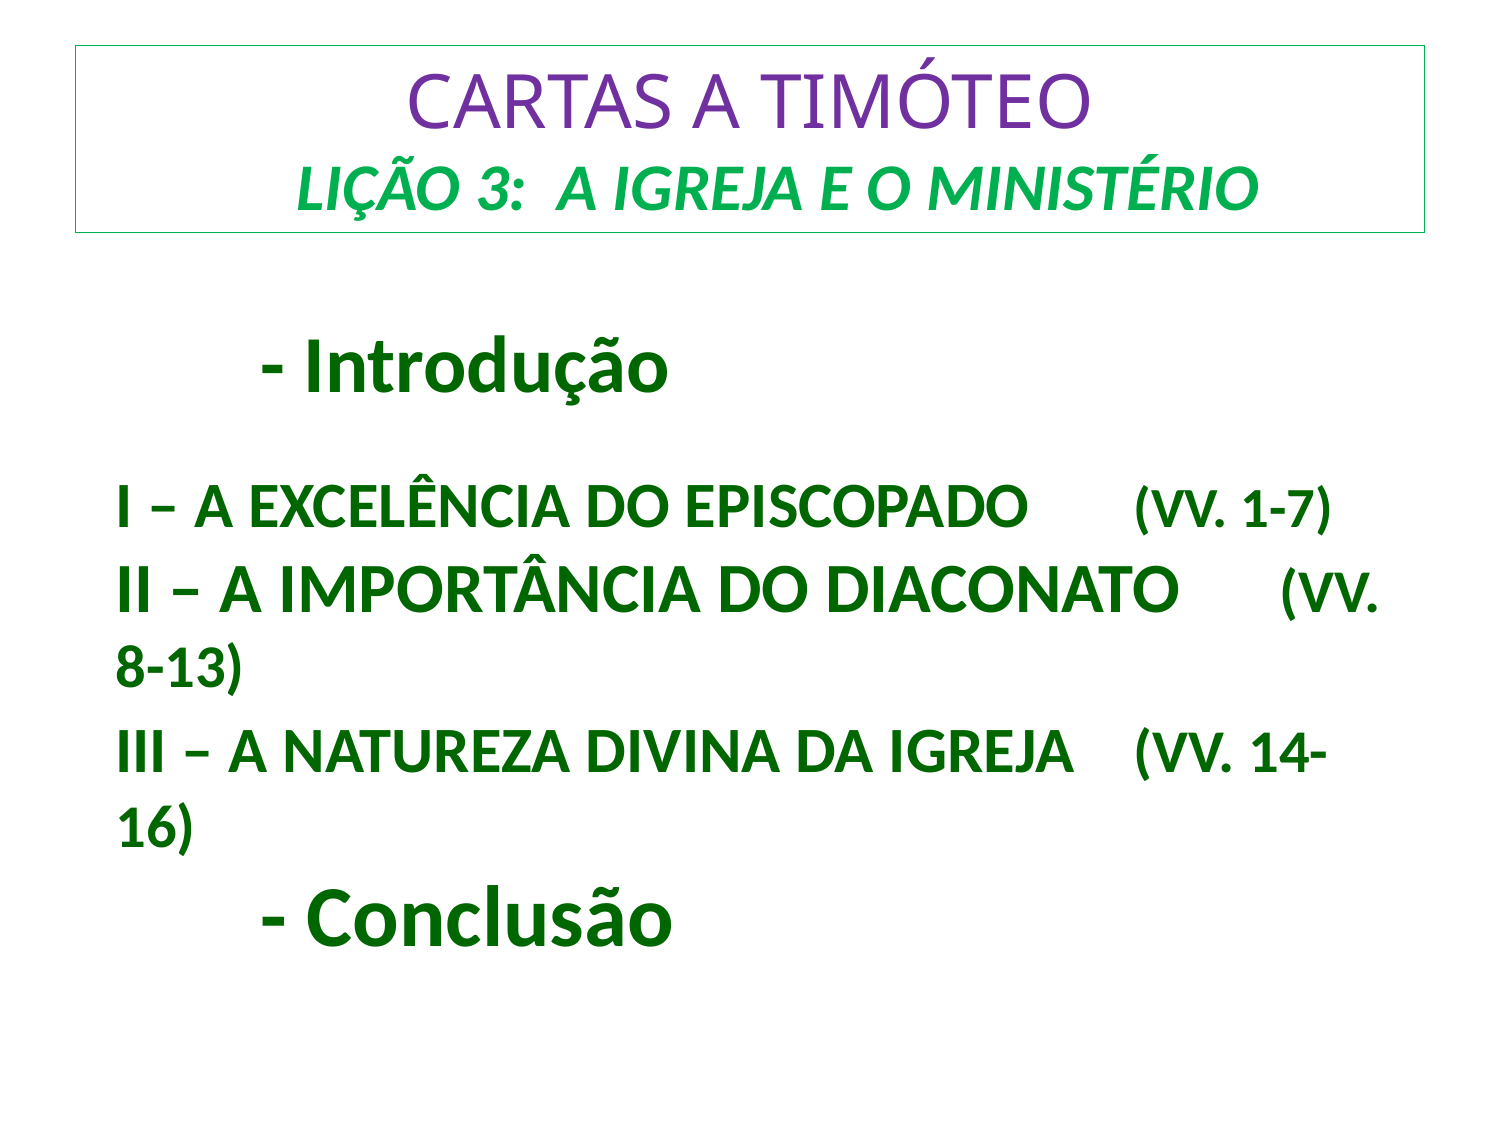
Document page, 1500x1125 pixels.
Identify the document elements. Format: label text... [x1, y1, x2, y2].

list - Introdução I – A EXCELÊNCIA DO EPISCOPADO (VV. 1-7) II – A IMPORTÂNCIA DO DIACONATO (VV. 8-13) III – A NATUREZA DIVINA DA IGREJA (VV. 14-16) - Conclusão [100, 255, 1424, 975]
title CARTAS A TIMÓTEO LIÇÃO 3: A IGREJA E O MINISTÉRIO [75, 45, 1425, 233]
